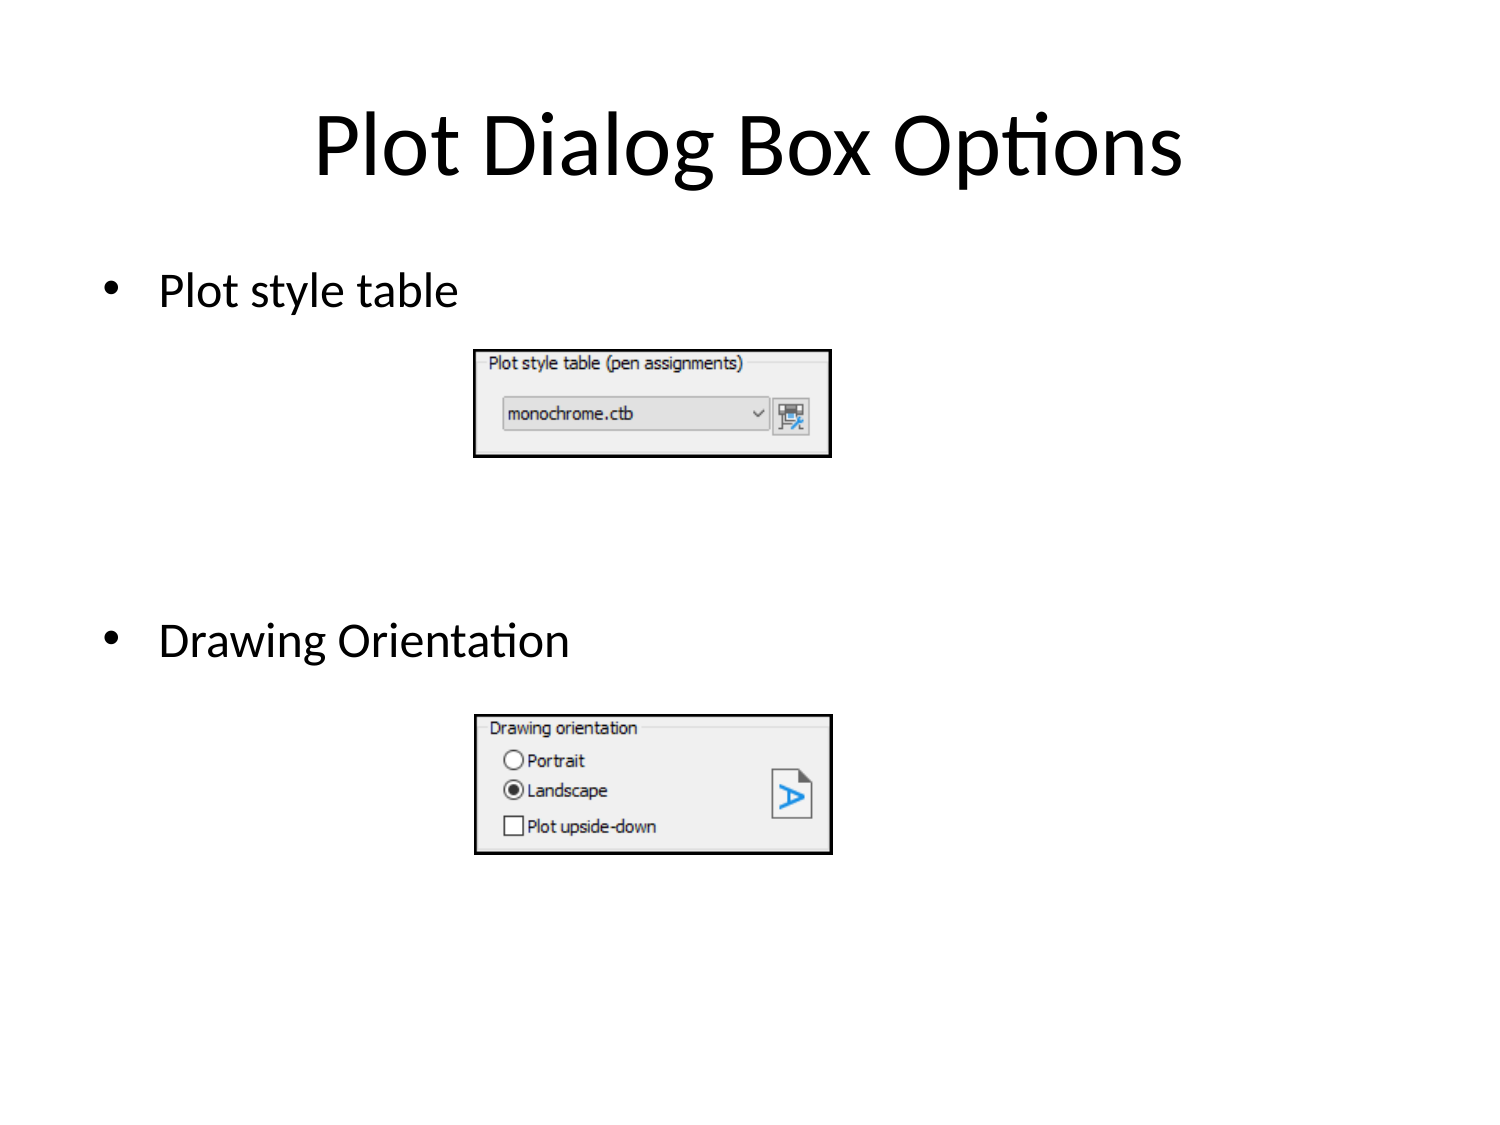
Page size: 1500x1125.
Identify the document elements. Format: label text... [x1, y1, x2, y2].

picture [474, 714, 833, 856]
title Plot Dialog Box Options [75, 45, 1425, 233]
list Plot style table Drawing Orientation [87, 249, 1313, 950]
picture [473, 349, 832, 459]
